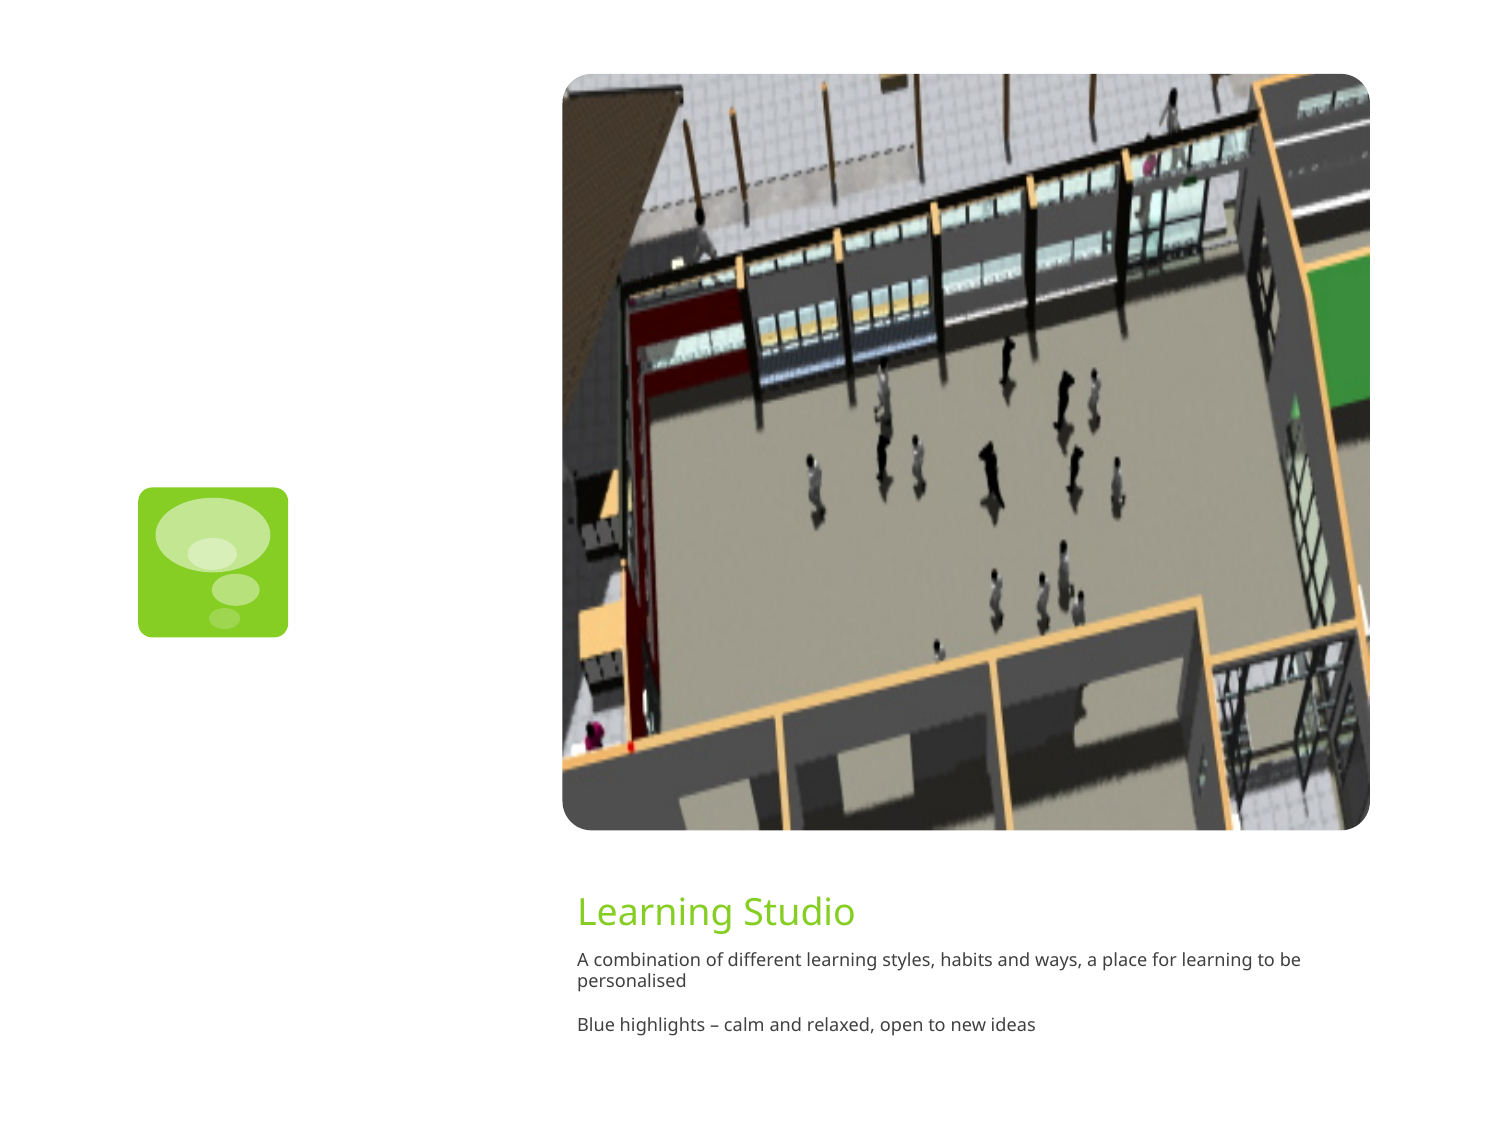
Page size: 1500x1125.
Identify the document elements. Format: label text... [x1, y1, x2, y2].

title Learning Studio [562, 831, 1370, 940]
list A combination of different learning styles, habits and ways, a place for learning to be personalised Blue highlights – calm and relaxed, open to new ideas [562, 940, 1370, 1044]
picture [561, 73, 1371, 831]
